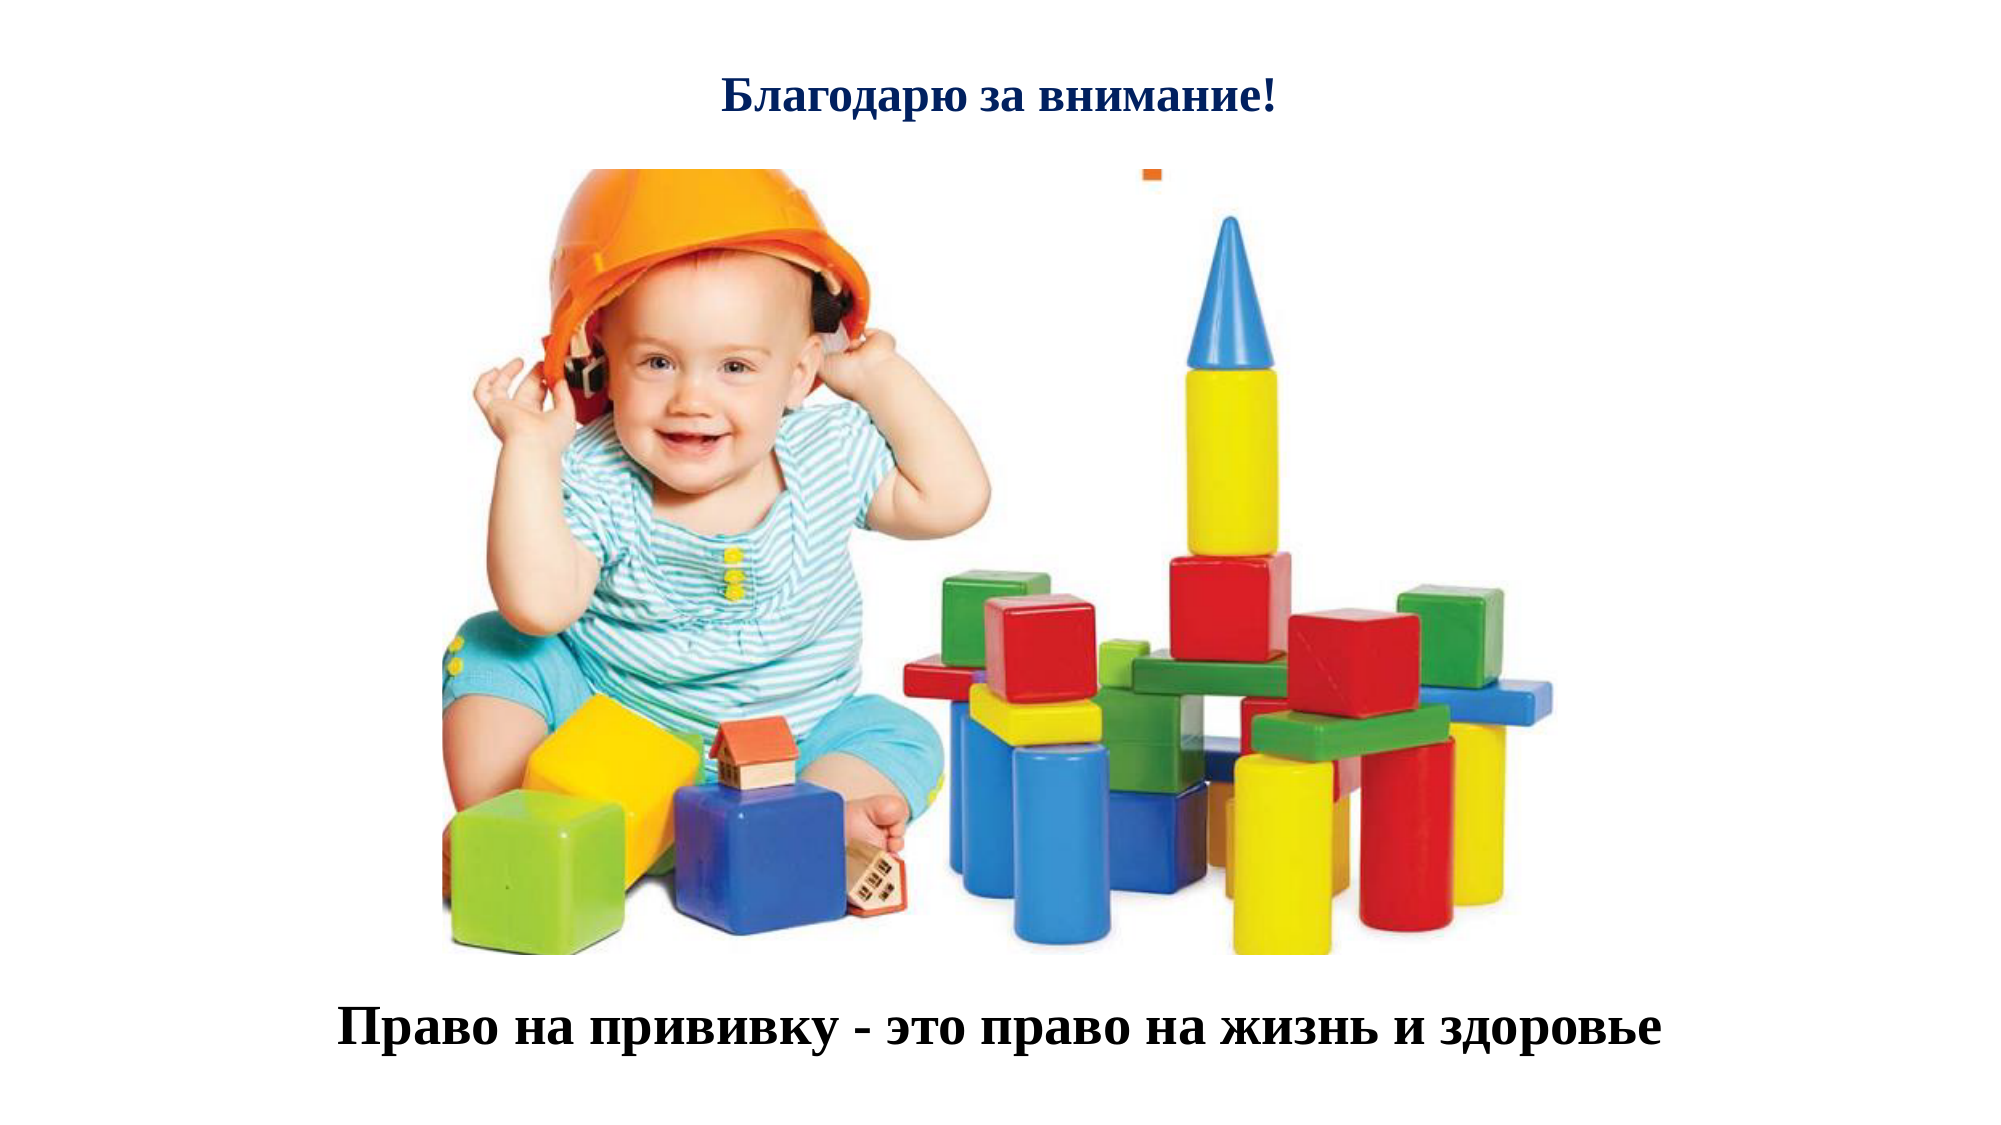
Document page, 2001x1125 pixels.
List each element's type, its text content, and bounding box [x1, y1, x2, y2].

list Право на прививку - это право на жизнь и здоровье [137, 169, 1863, 1066]
title Благодарю за внимание! [137, 59, 1863, 130]
picture [442, 169, 1558, 955]
